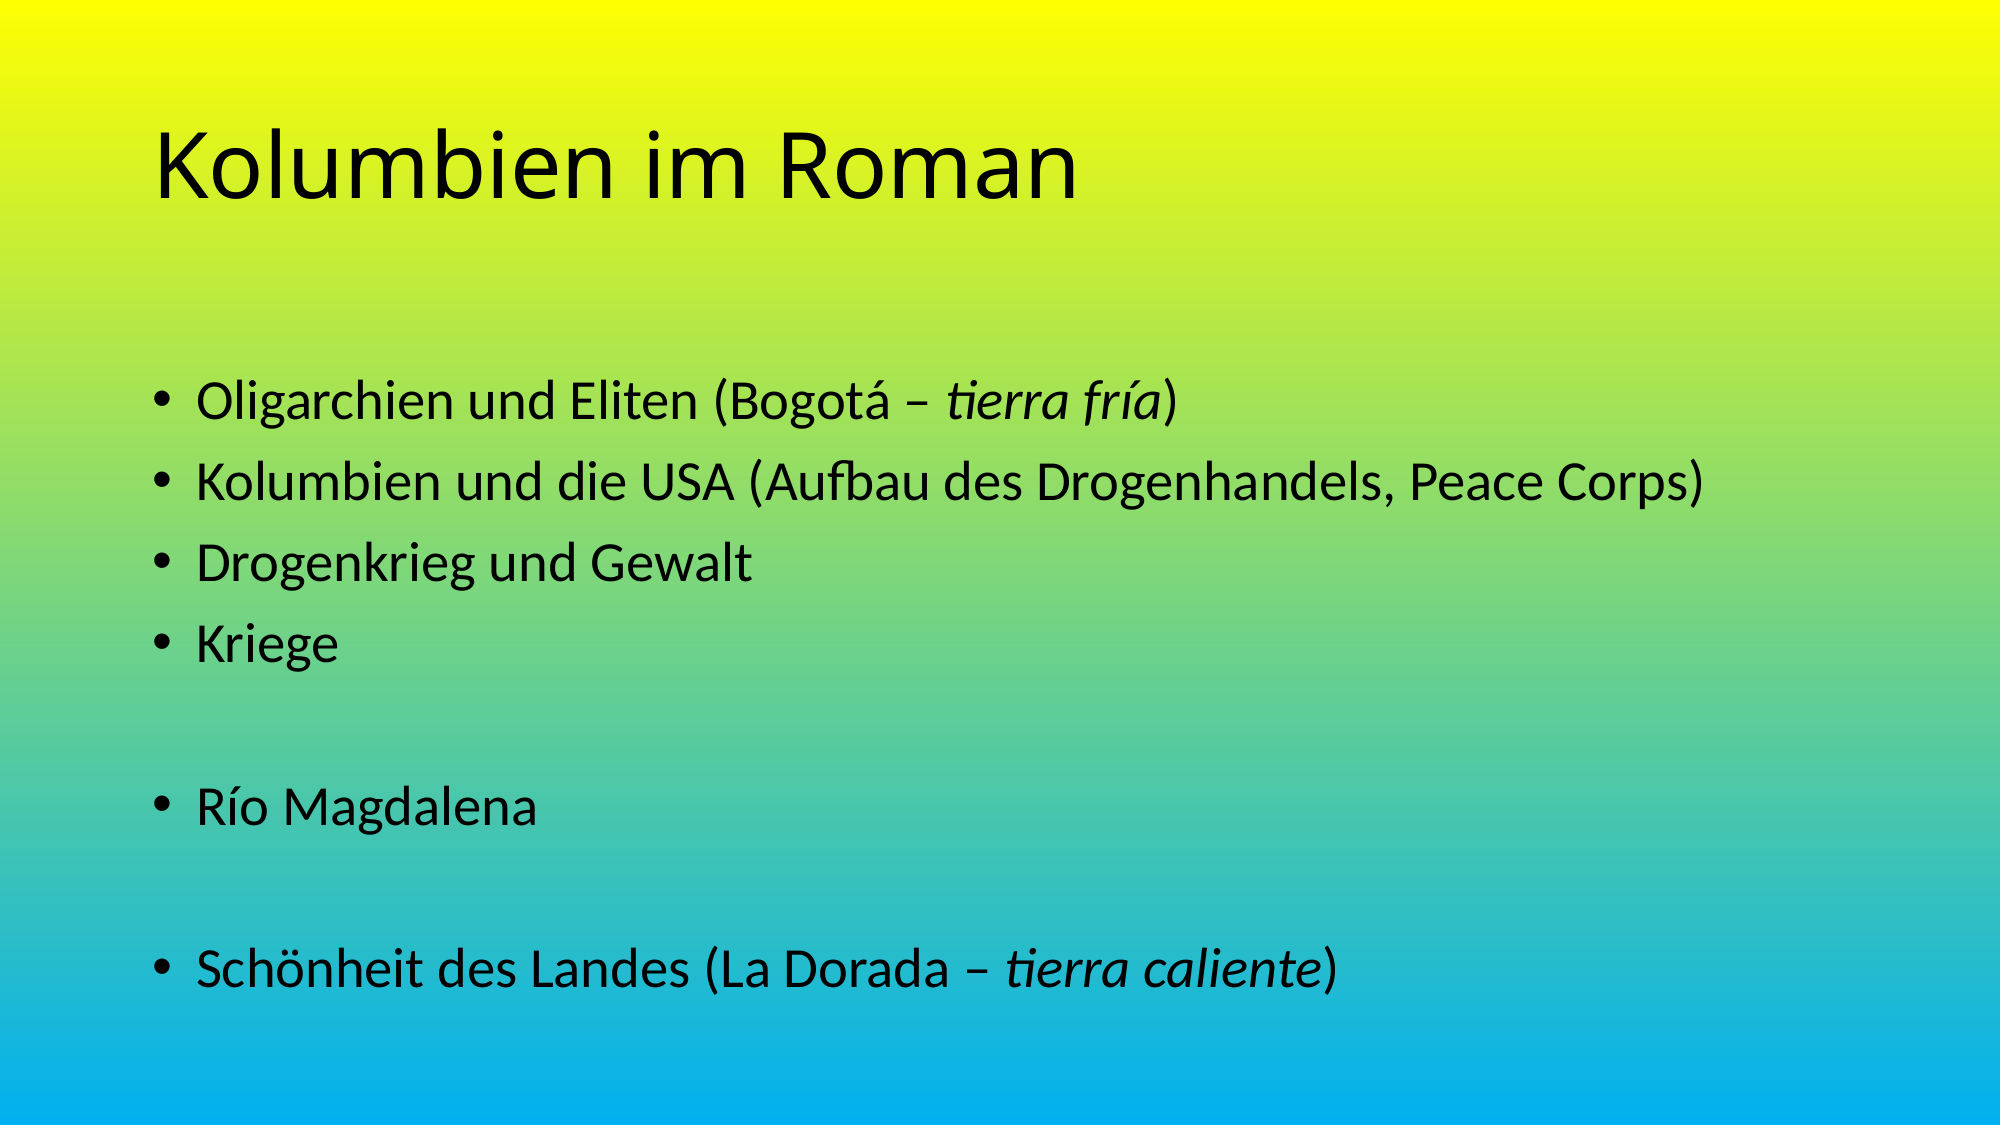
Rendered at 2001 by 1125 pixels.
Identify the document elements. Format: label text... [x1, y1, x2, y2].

text_box Kolumbien im Roman [137, 59, 1863, 278]
text_box Oligarchien und Eliten (Bogotá – tierra fría) Kolumbien und die USA (Aufbau des Drogenhandels, Peace Corps) Drogenkrieg und Gewalt Kriege Río Magdalena Schönheit des Landes (La Dorada – tierra caliente) [137, 299, 1863, 1014]
